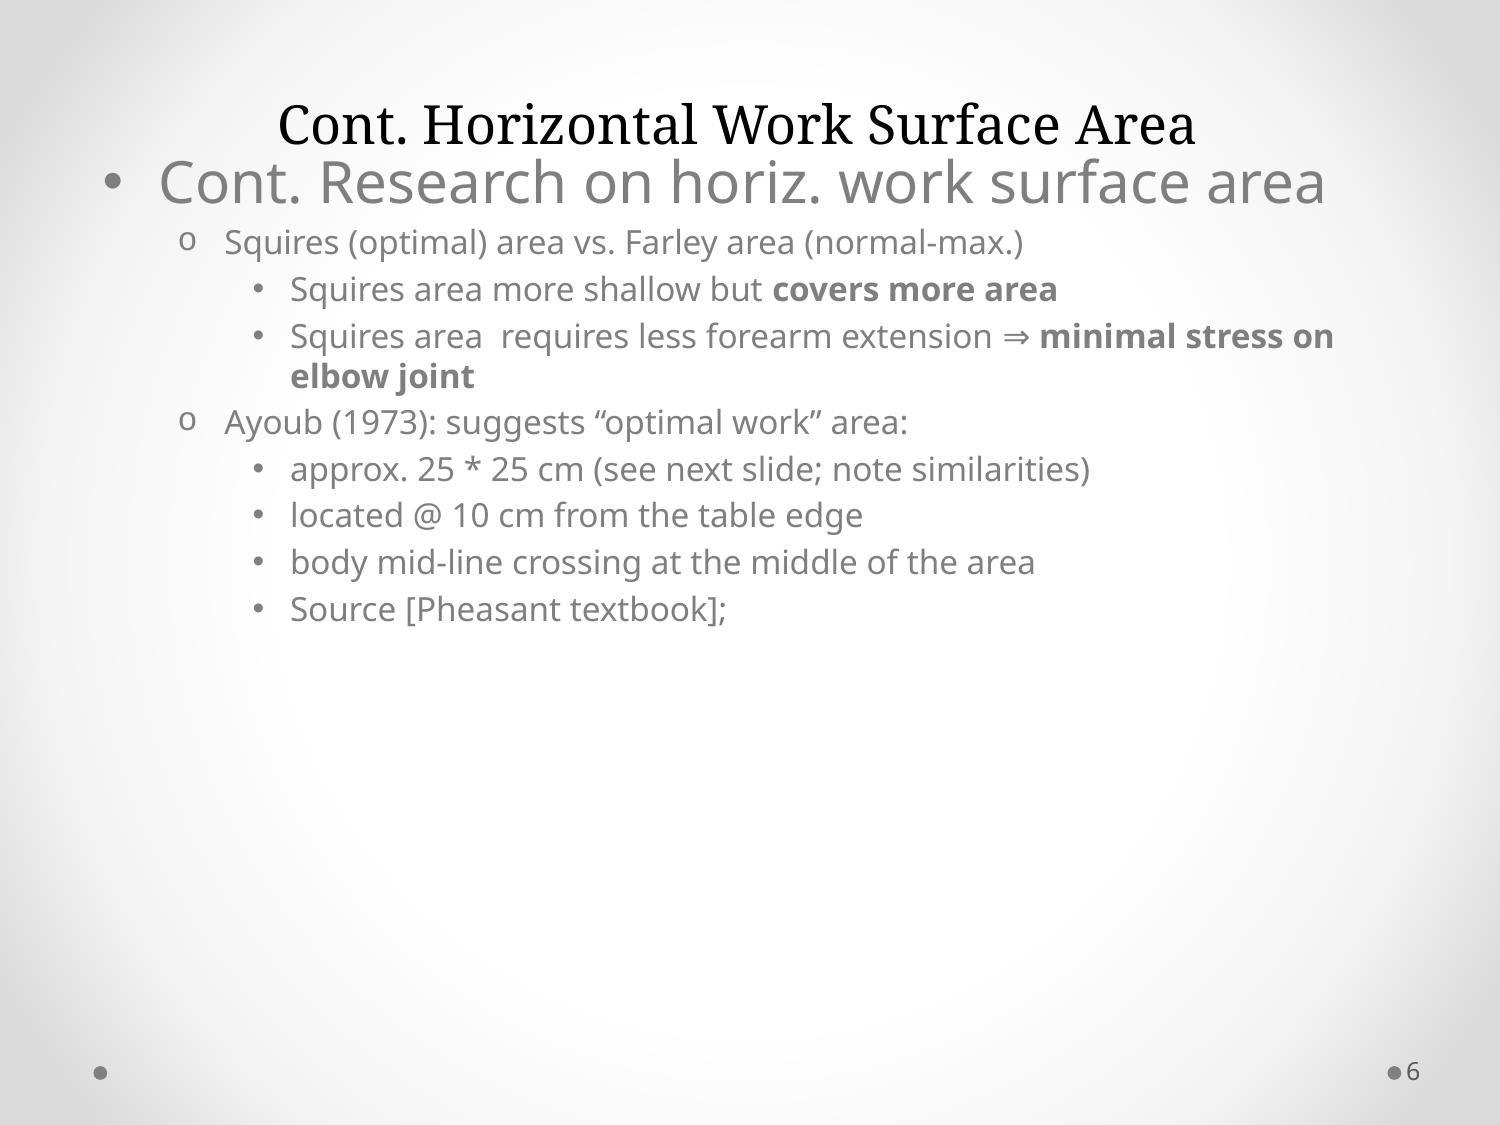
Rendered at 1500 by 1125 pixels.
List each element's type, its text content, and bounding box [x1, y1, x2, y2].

picture [0, 0, 1500, 1125]
slide_number 6 [1401, 1042, 1494, 1103]
title Cont. Horizontal Work Surface Area [62, 62, 1413, 163]
list Cont. Research on horiz. work surface area Squires (optimal) area vs. Farley area (normal-max.) Squires area more shallow but covers more area Squires area requires less forearm extension ⇒ minimal stress on elbow joint Ayoub (1973): suggests “optimal work” area: approx. 25 * 25 cm (see next slide; note similarities) located @ 10 cm from the table edge body mid-line crossing at the middle of the area Source [Pheasant textbook]; [87, 137, 1438, 1113]
